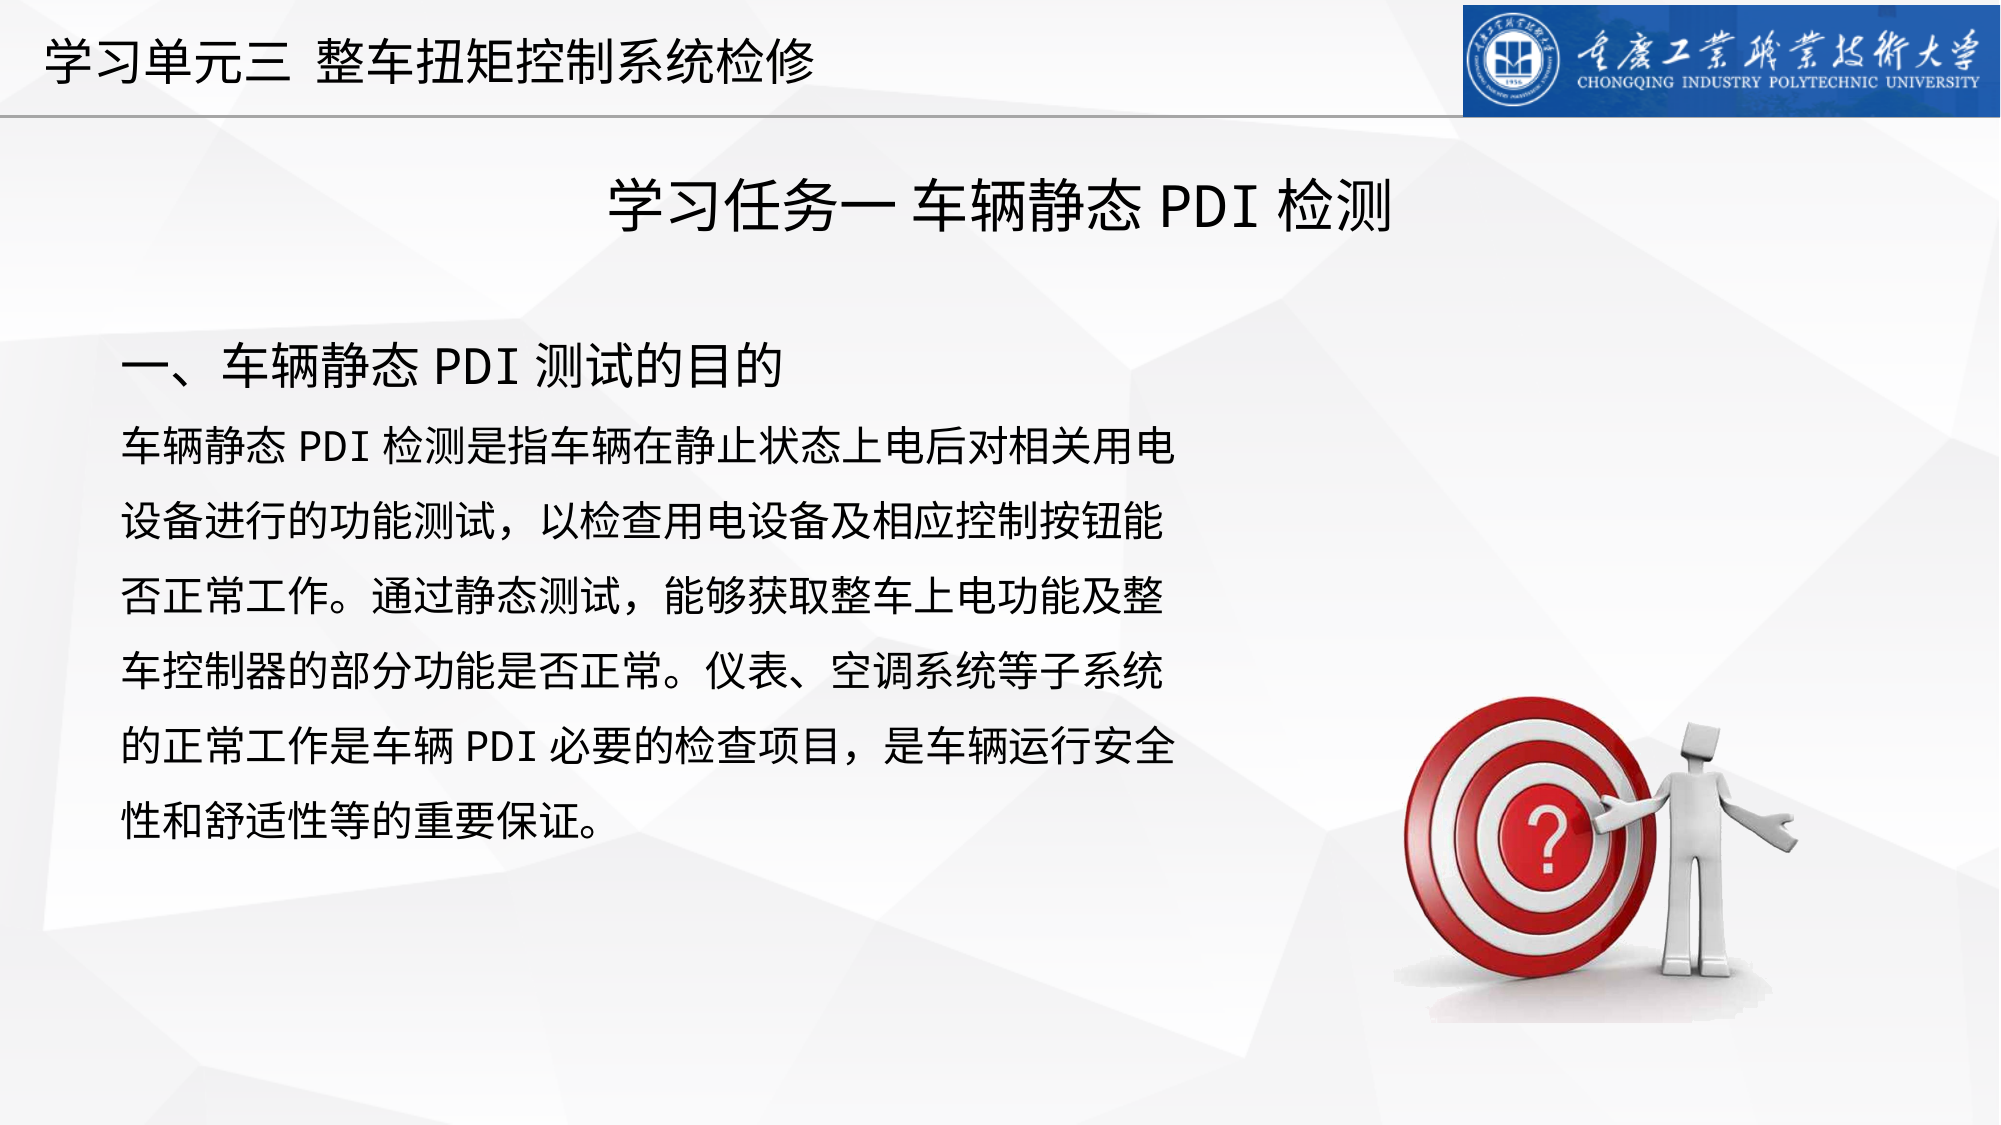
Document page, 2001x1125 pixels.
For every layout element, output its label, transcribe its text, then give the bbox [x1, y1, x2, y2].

picture [0, 118, 1999, 1125]
text_box 学习任务一 车辆静态PDI检测 [433, 161, 1567, 247]
picture [0, 0, 2001, 117]
text_box 一、车辆静态PDI测试的目的 车辆静态PDI检测是指车辆在静止状态上电后对相关用电设备进行的功能测试，以检查用电设备及相应控制按钮能否正常工作。通过静态测试，能够获取整车上电功能及整车控制器的部分功能是否正常。仪表、空调系统等子系统的正常工作是车辆PDI必要的检查项目，是车辆运行安全性和舒适性等的重要保证。 [105, 297, 1210, 927]
